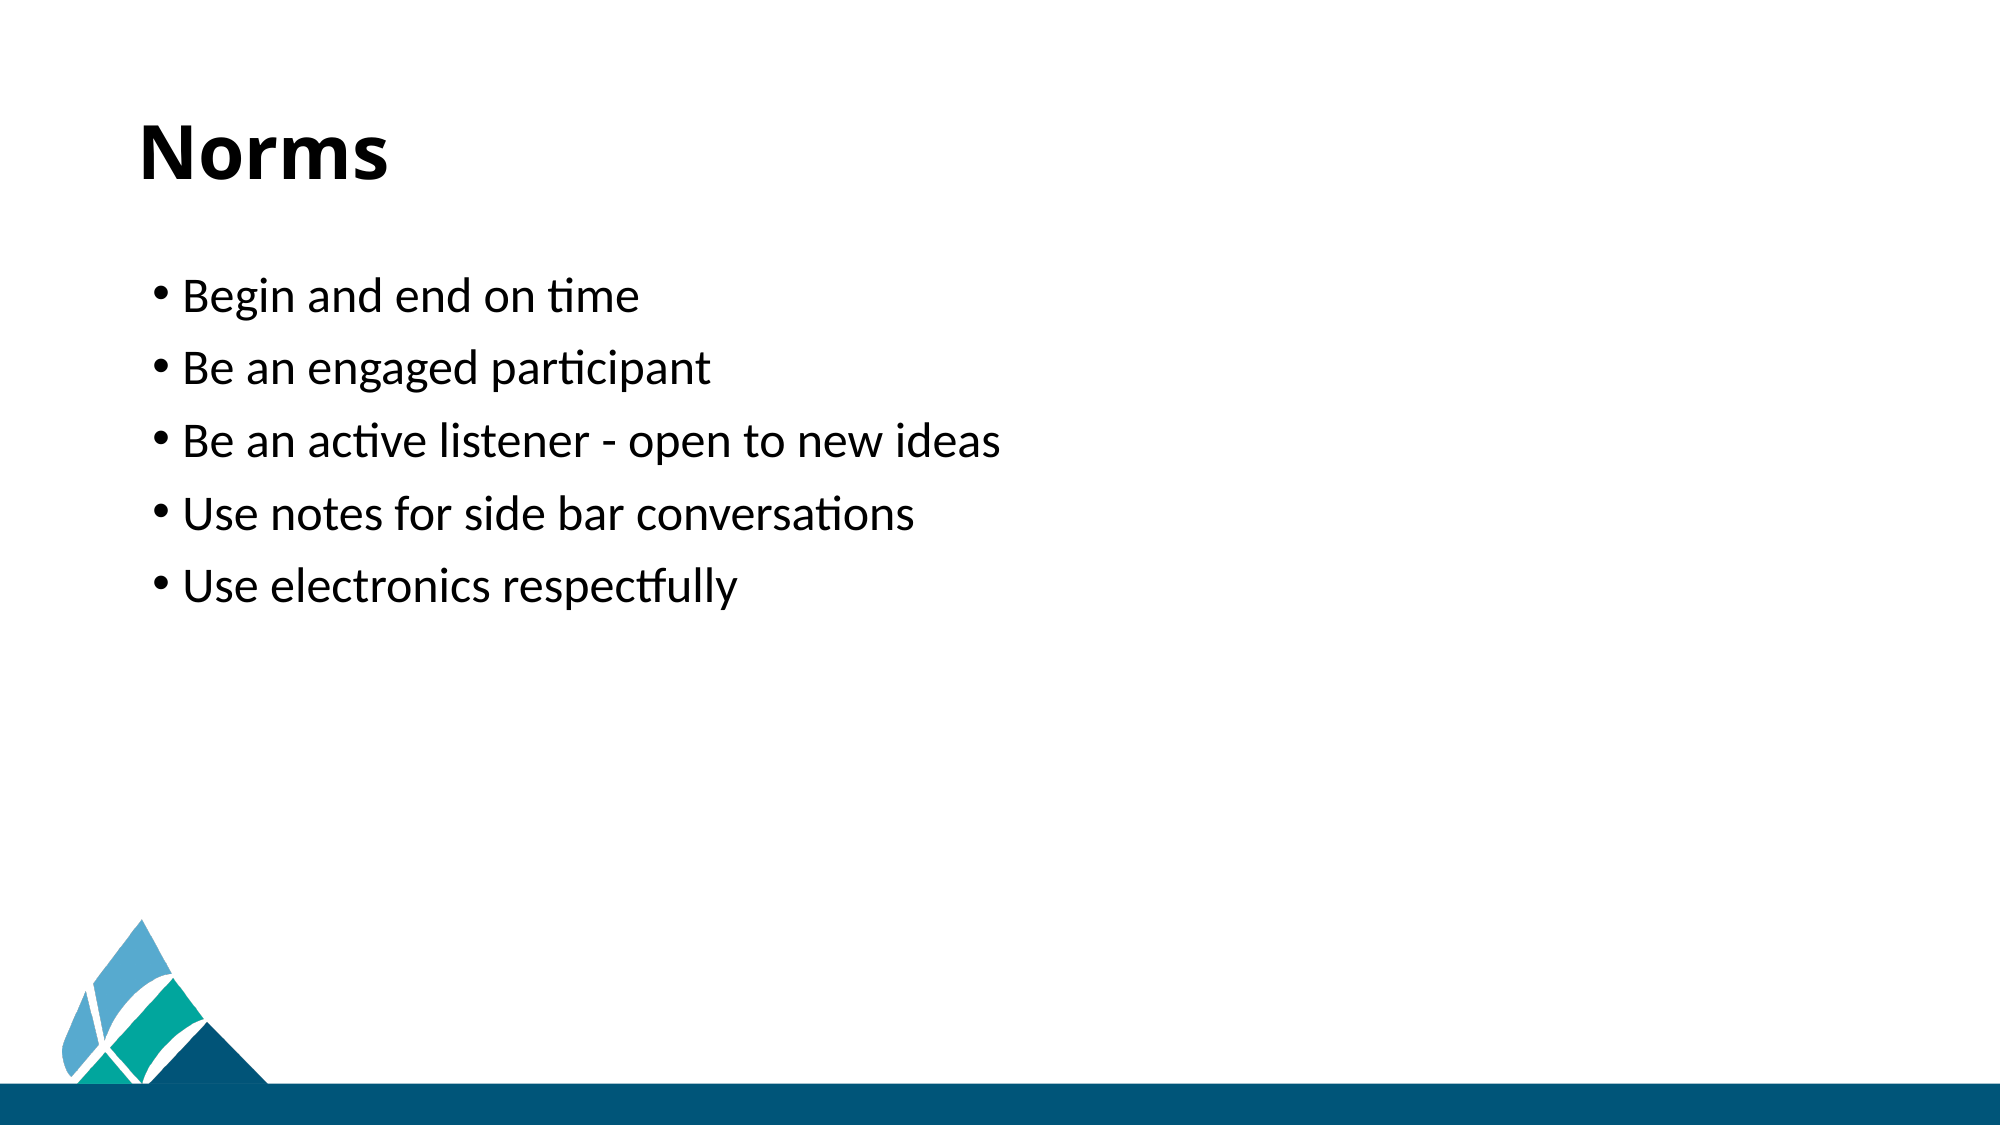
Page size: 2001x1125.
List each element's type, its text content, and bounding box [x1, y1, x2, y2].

list Begin and end on time Be an engaged participant Be an active listener - open to new ideas Use notes for side bar conversations Use electronics respectfully [137, 262, 1863, 931]
title Norms [137, 59, 1863, 240]
picture [62, 919, 268, 1083]
